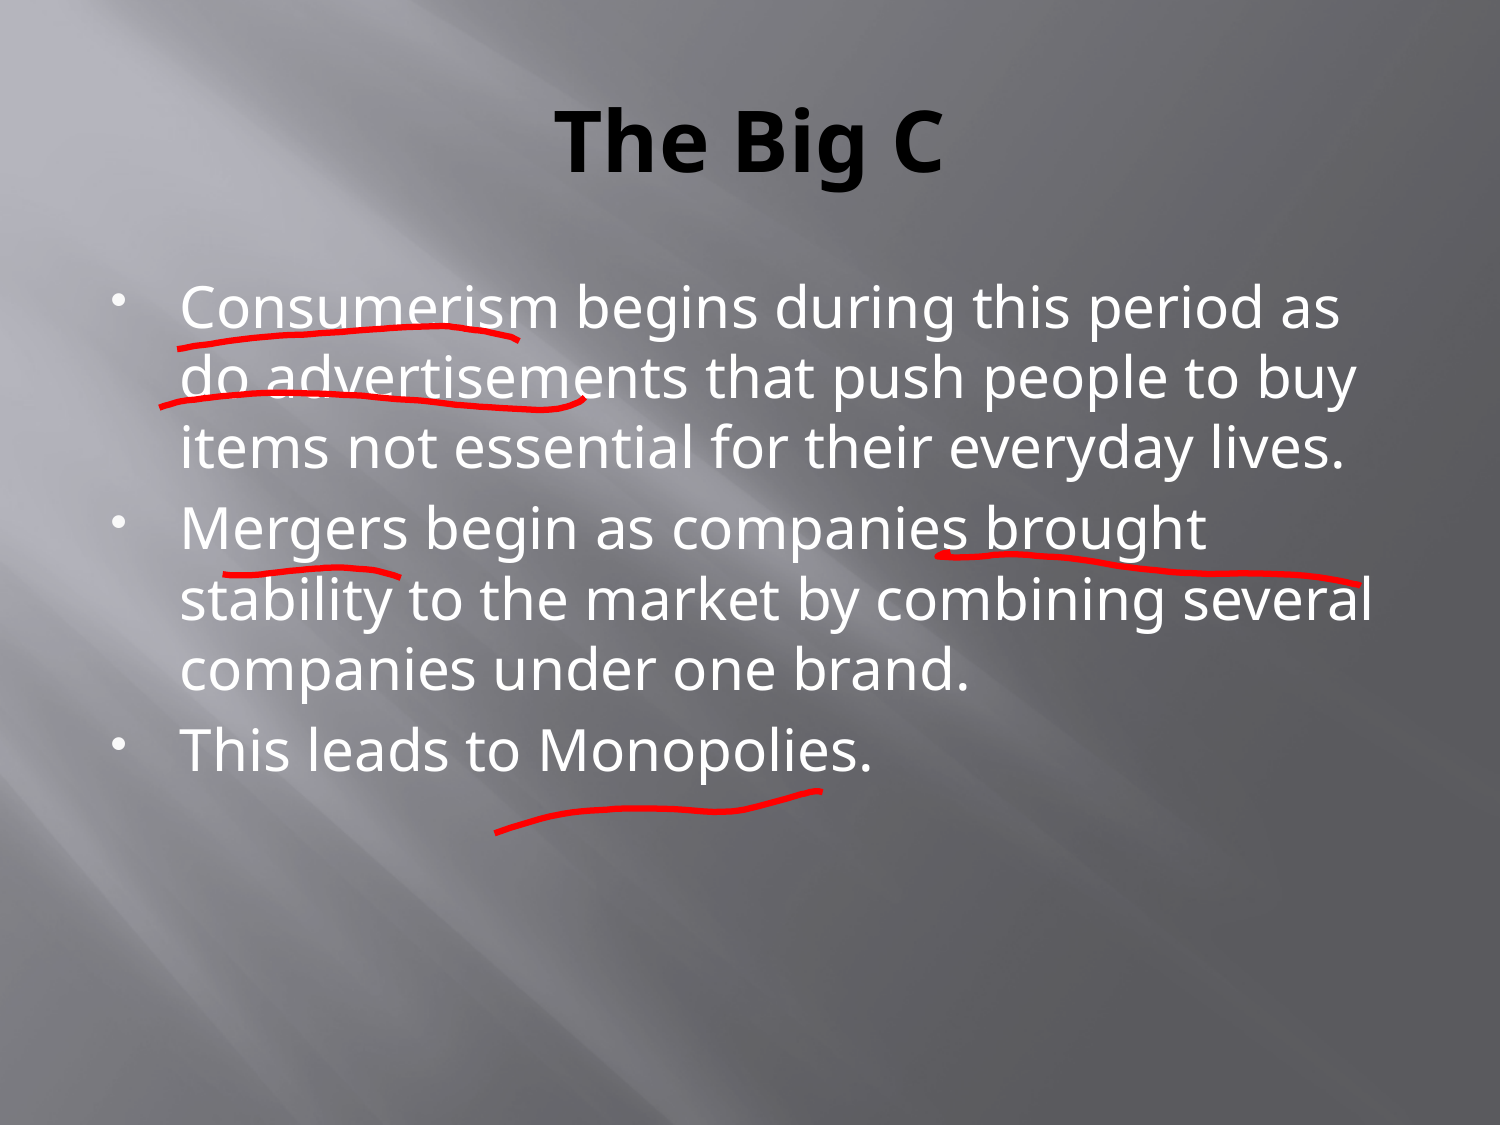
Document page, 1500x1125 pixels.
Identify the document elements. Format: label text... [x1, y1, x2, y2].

text_box [222, 567, 401, 578]
text_box [494, 791, 823, 834]
title The Big C [75, 45, 1425, 233]
text_box [159, 392, 585, 411]
text_box [937, 552, 1361, 586]
list Consumerism begins during this period as do advertisements that push people to buy items not essential for their everyday lives. Mergers begin as companies brought stability to the market by combining several companies under one brand. This leads to Monopolies. [74, 262, 1426, 1036]
text_box [177, 326, 520, 350]
